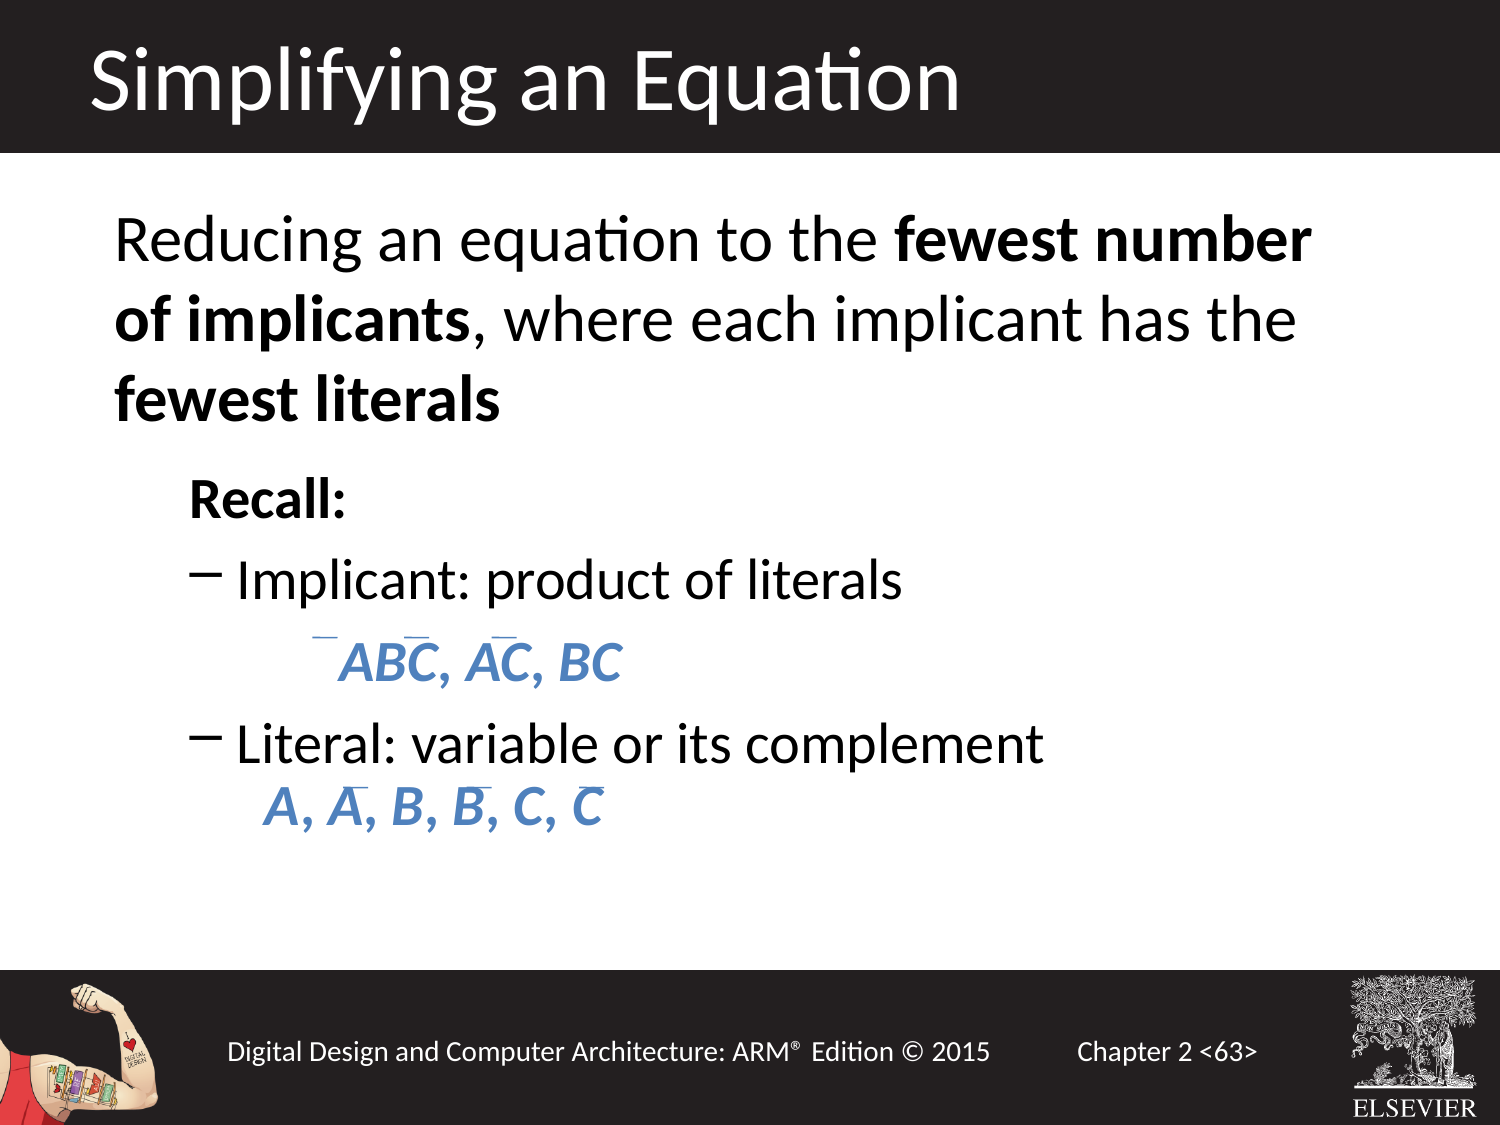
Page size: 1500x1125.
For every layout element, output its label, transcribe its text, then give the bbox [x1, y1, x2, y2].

text_box Reducing an equation to the fewest number of implicants, where each implicant has the fewest literals Recall: Implicant: product of literals ABC, AC, BC Literal: variable or its complement A, A, B, B, C, C [99, 187, 1375, 959]
picture [0, 979, 163, 1125]
picture [1350, 974, 1477, 1117]
text_box Simplifying an Equation [75, 11, 1375, 136]
